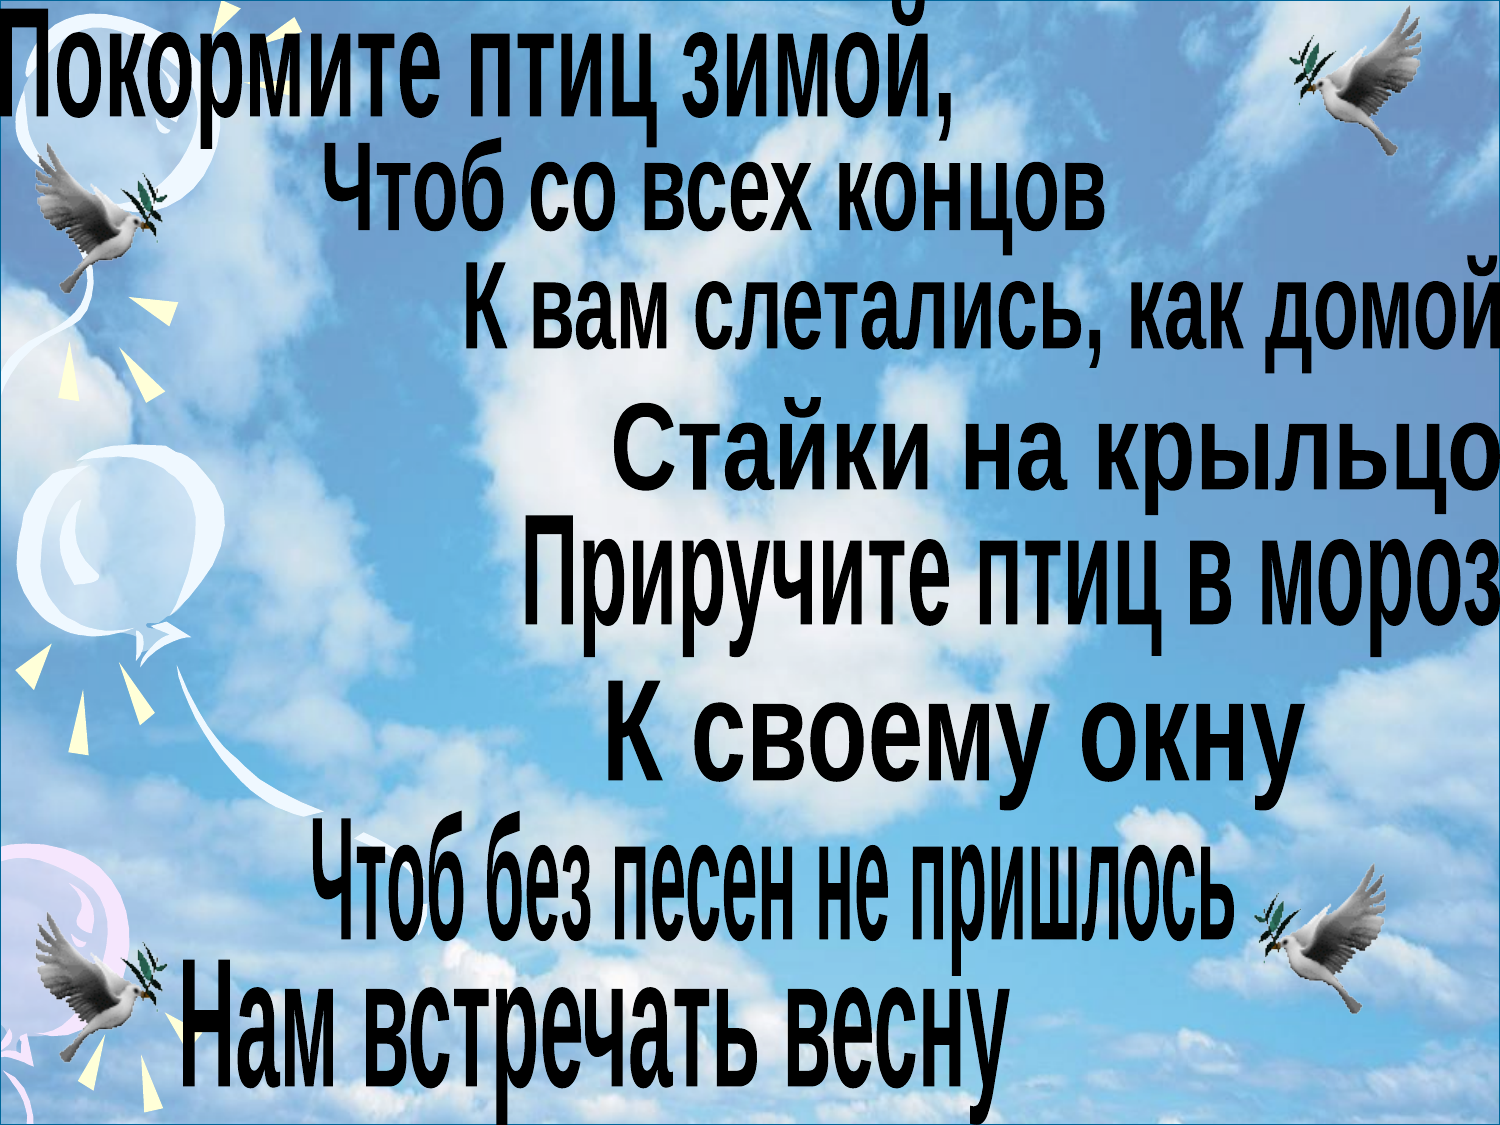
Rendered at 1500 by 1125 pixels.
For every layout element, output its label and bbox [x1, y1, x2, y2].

picture [2, 905, 188, 1123]
picture [1269, 2, 1458, 219]
text_box [0, 0, 1500, 1125]
picture [2, 136, 188, 357]
picture [1234, 857, 1423, 1077]
